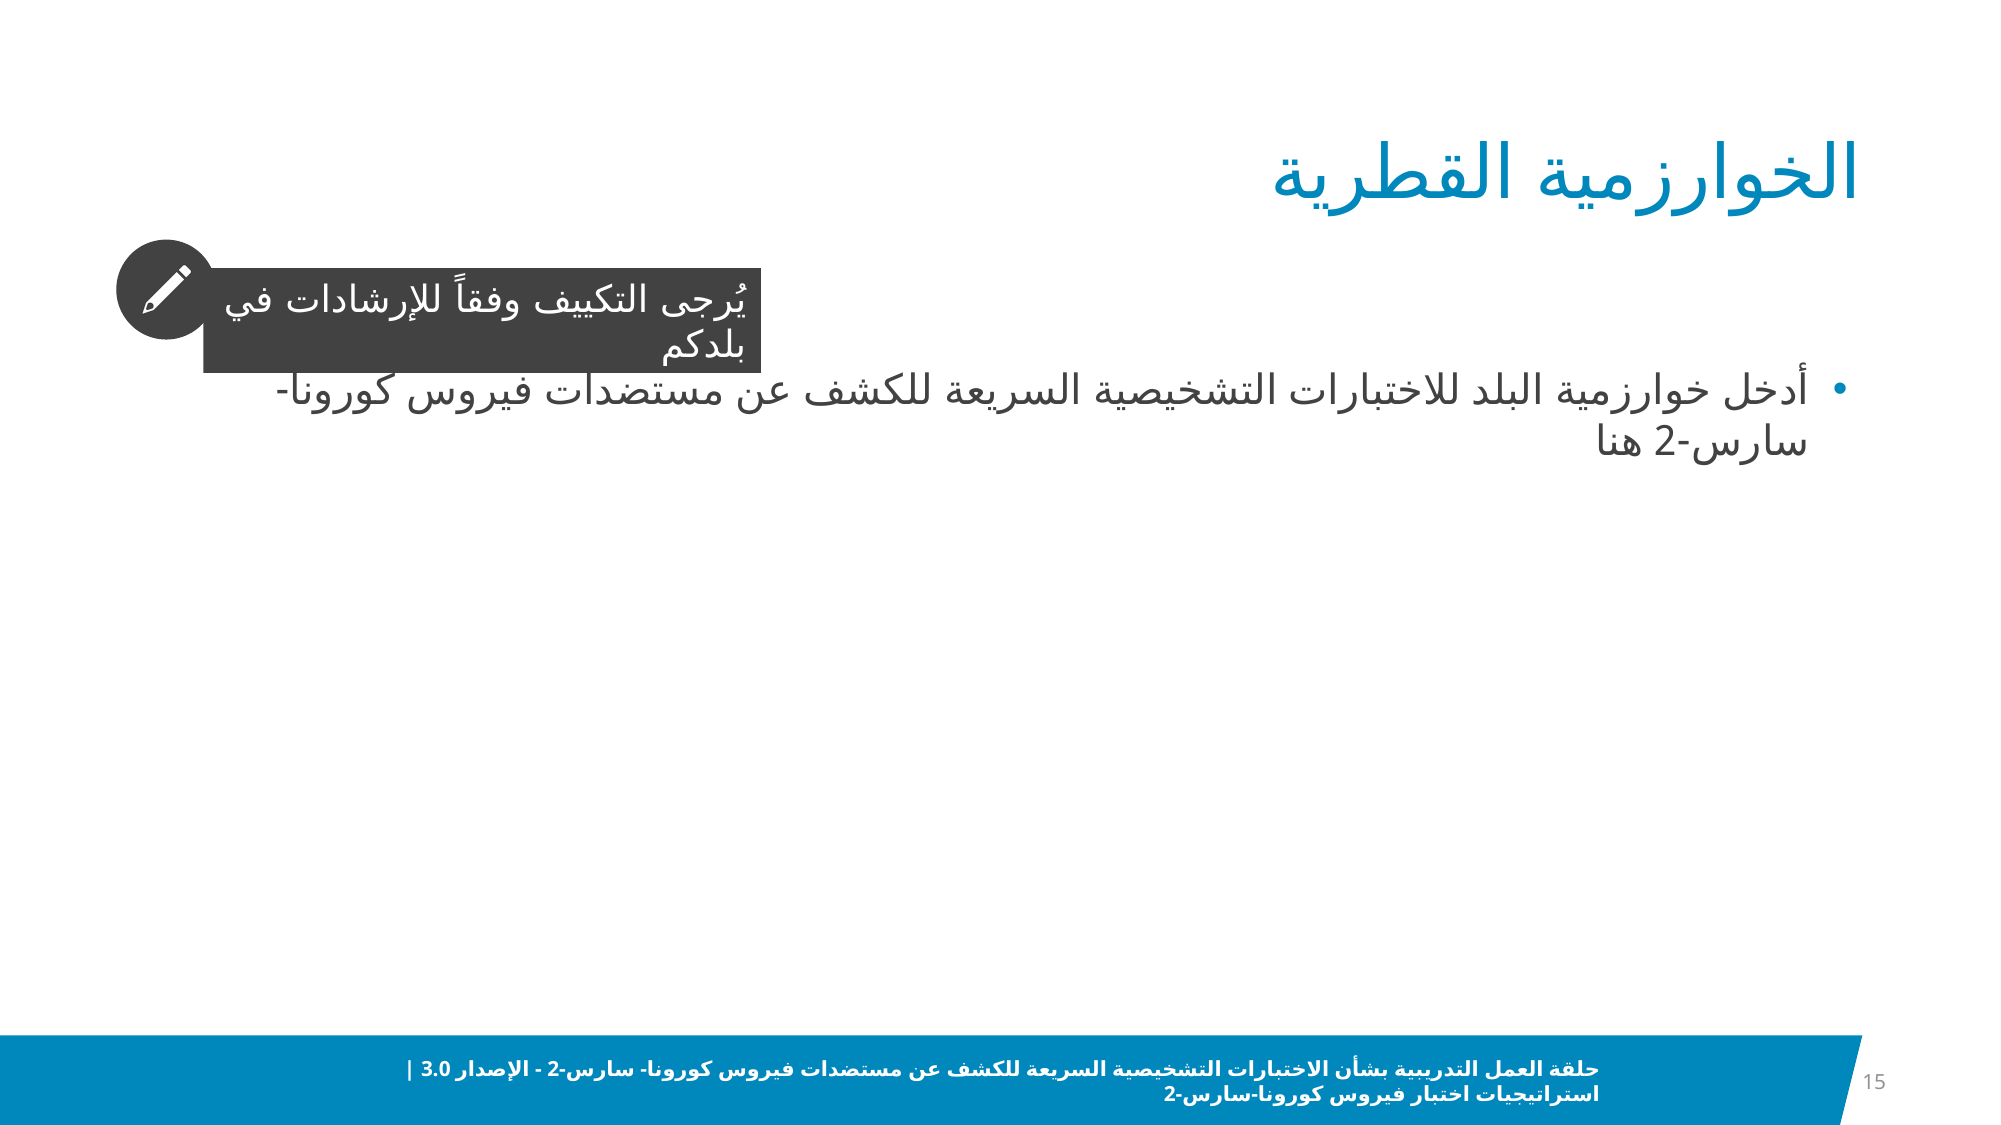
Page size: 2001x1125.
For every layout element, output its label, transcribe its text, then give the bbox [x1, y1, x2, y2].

list أدخل خوارزمية البلد للاختبارات التشخيصية السريعة للكشف عن مستضدات فيروس كورونا-سارس-2 هنا [137, 284, 1863, 1014]
footer حلقة العمل التدريبية بشأن الاختبارات التشخيصية السريعة للكشف عن مستضدات فيروس كورونا- سارس-2 - الإصدار 3.0 | استراتيجيات اختبار فيروس كورونا-سارس-2 [399, 1039, 1600, 1122]
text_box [117, 240, 761, 339]
slide_number 15 [1862, 1035, 1947, 1125]
title الخوارزمية القطرية [137, 59, 1863, 215]
